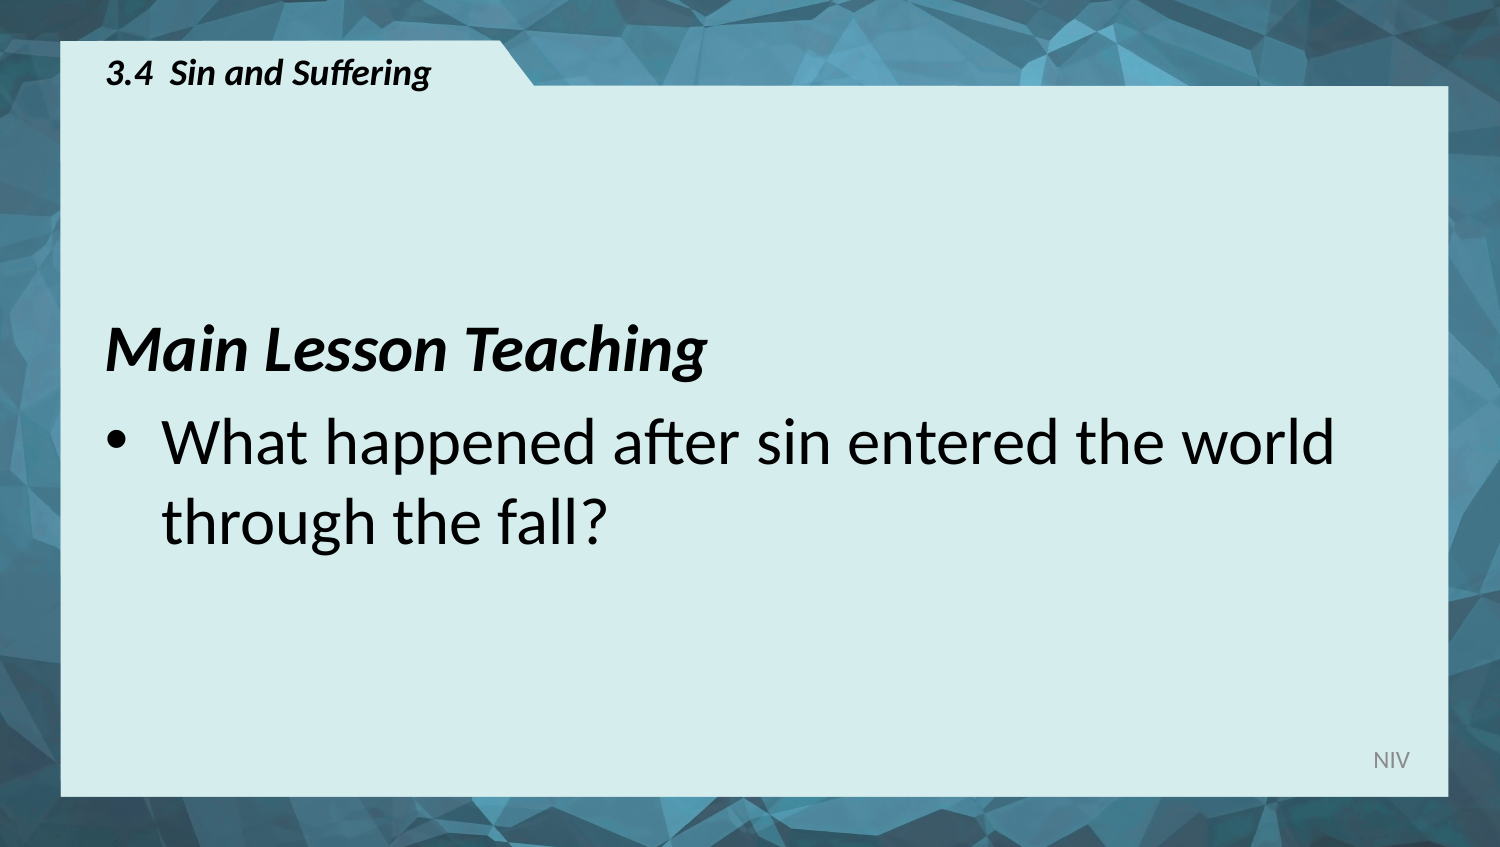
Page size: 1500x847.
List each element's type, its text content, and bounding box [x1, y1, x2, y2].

title 3.4 Sin and Suffering [89, 33, 1420, 108]
list Main Lesson Teaching What happened after sin entered the world through the fall? [89, 141, 1403, 722]
footer NIV [950, 736, 1425, 782]
picture [0, 0, 1500, 847]
